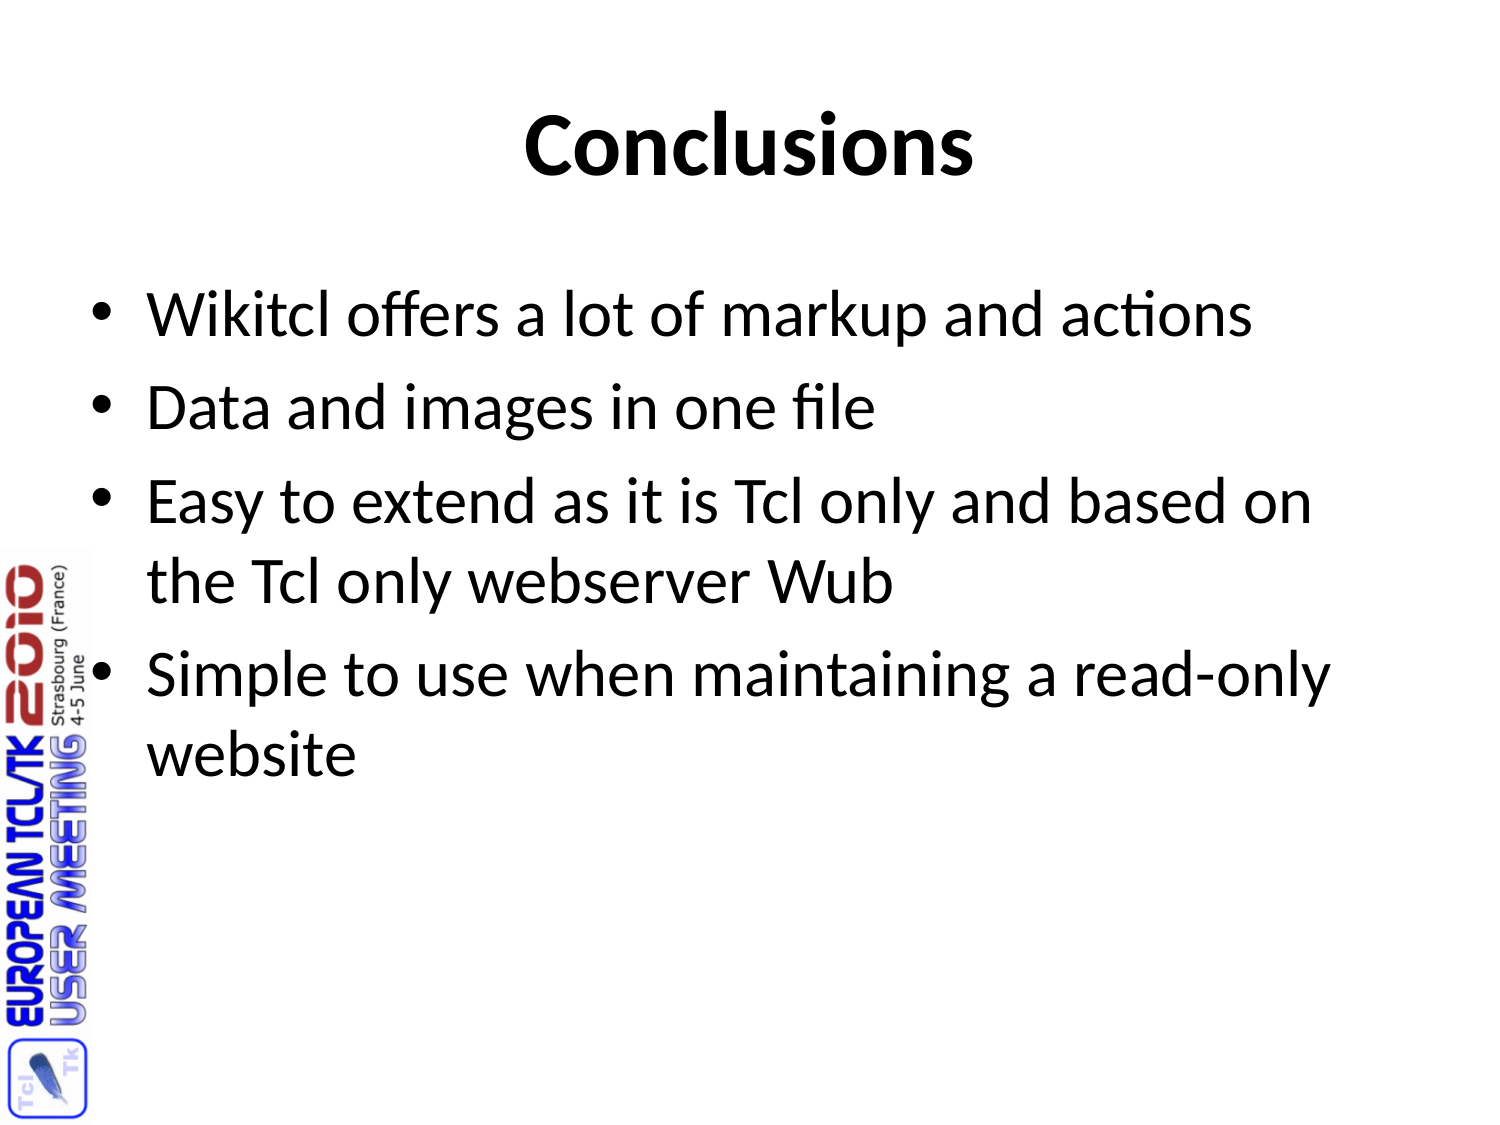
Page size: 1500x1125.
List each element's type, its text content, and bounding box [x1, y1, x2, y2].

picture [0, 550, 334, 1124]
list Wikitcl offers a lot of markup and actions Data and images in one file Easy to extend as it is Tcl only and based on the Tcl only webserver Wub Simple to use when maintaining a read-only website [75, 262, 1425, 1005]
title Conclusions [75, 45, 1425, 233]
